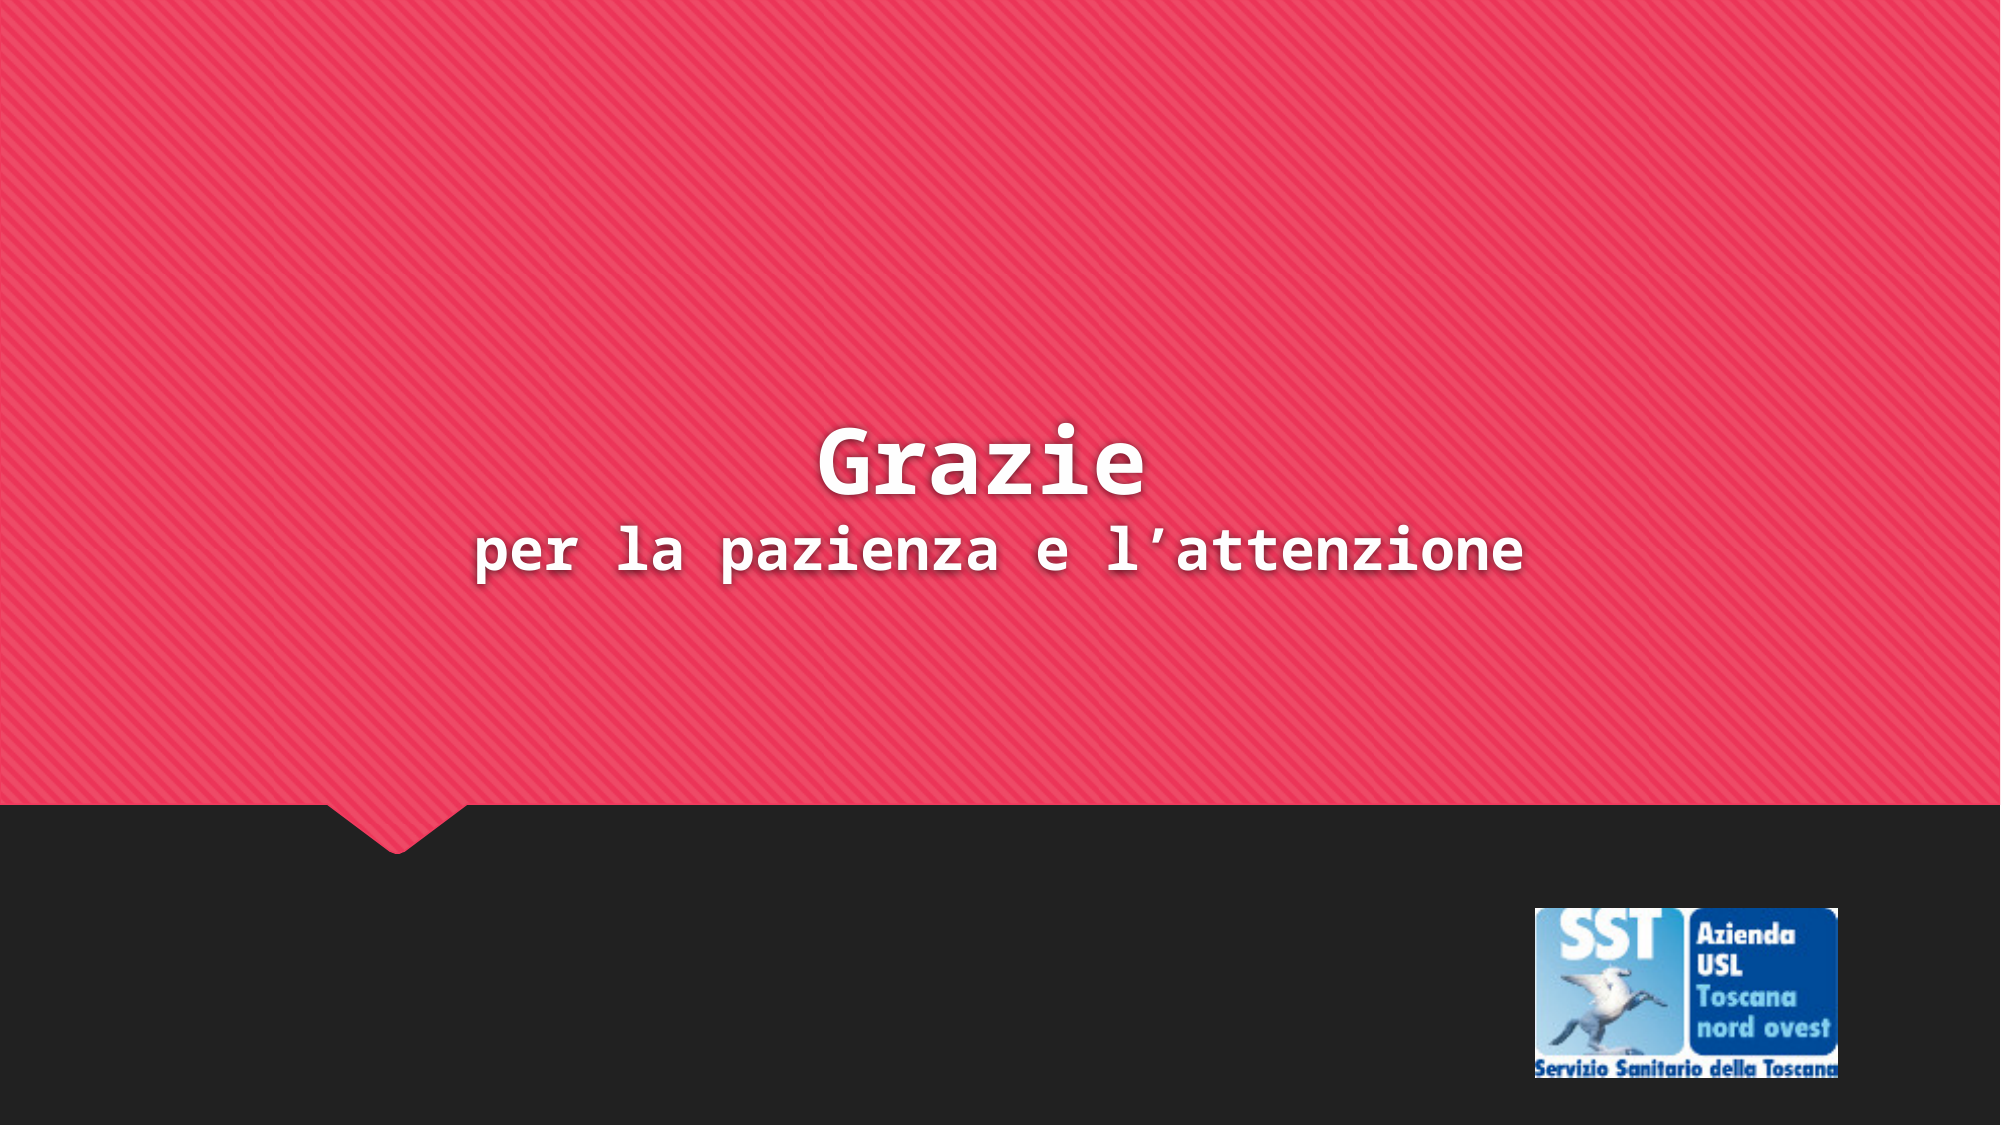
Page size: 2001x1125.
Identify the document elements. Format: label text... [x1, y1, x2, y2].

picture [1535, 908, 1839, 1079]
title Grazie per la pazienza e l’attenzione [132, 237, 1868, 726]
